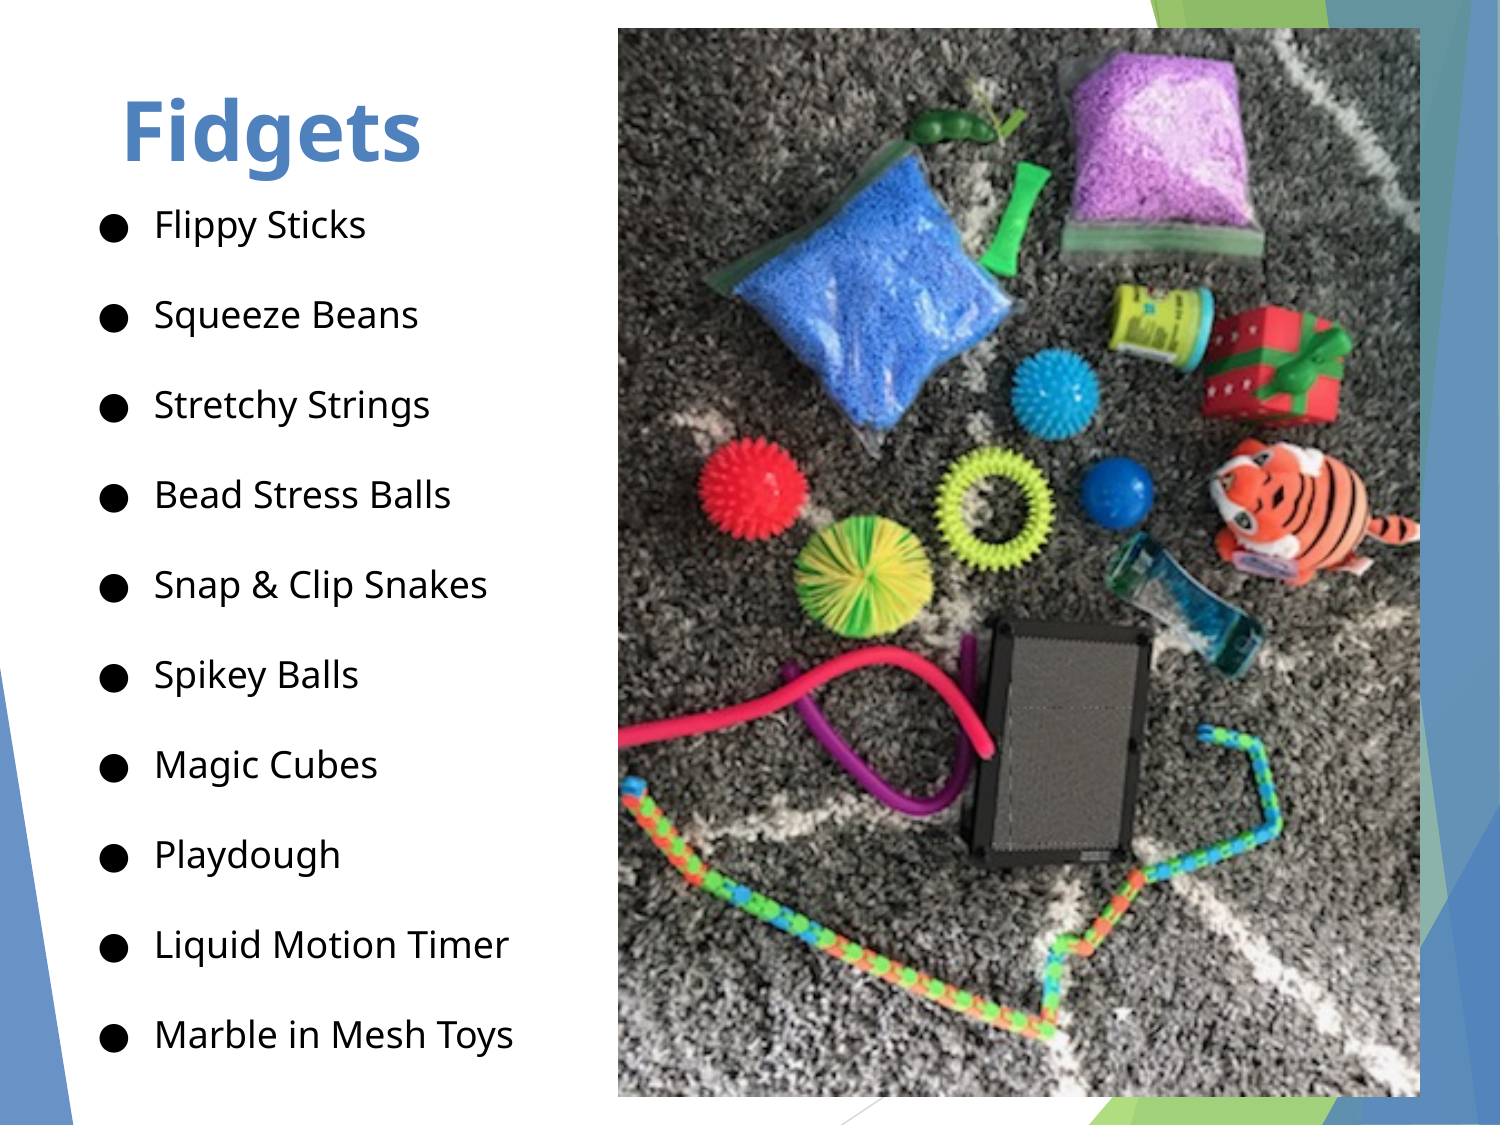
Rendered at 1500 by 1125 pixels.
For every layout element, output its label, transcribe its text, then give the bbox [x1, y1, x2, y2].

title Fidgets [105, 56, 522, 186]
text_box Flippy Sticks Squeeze Beans Stretchy Strings Bead Stress Balls Snap & Clip Snakes Spikey Balls Magic Cubes Playdough Liquid Motion Timer Marble in Mesh Toys [63, 186, 563, 1097]
picture [617, 27, 1420, 1097]
